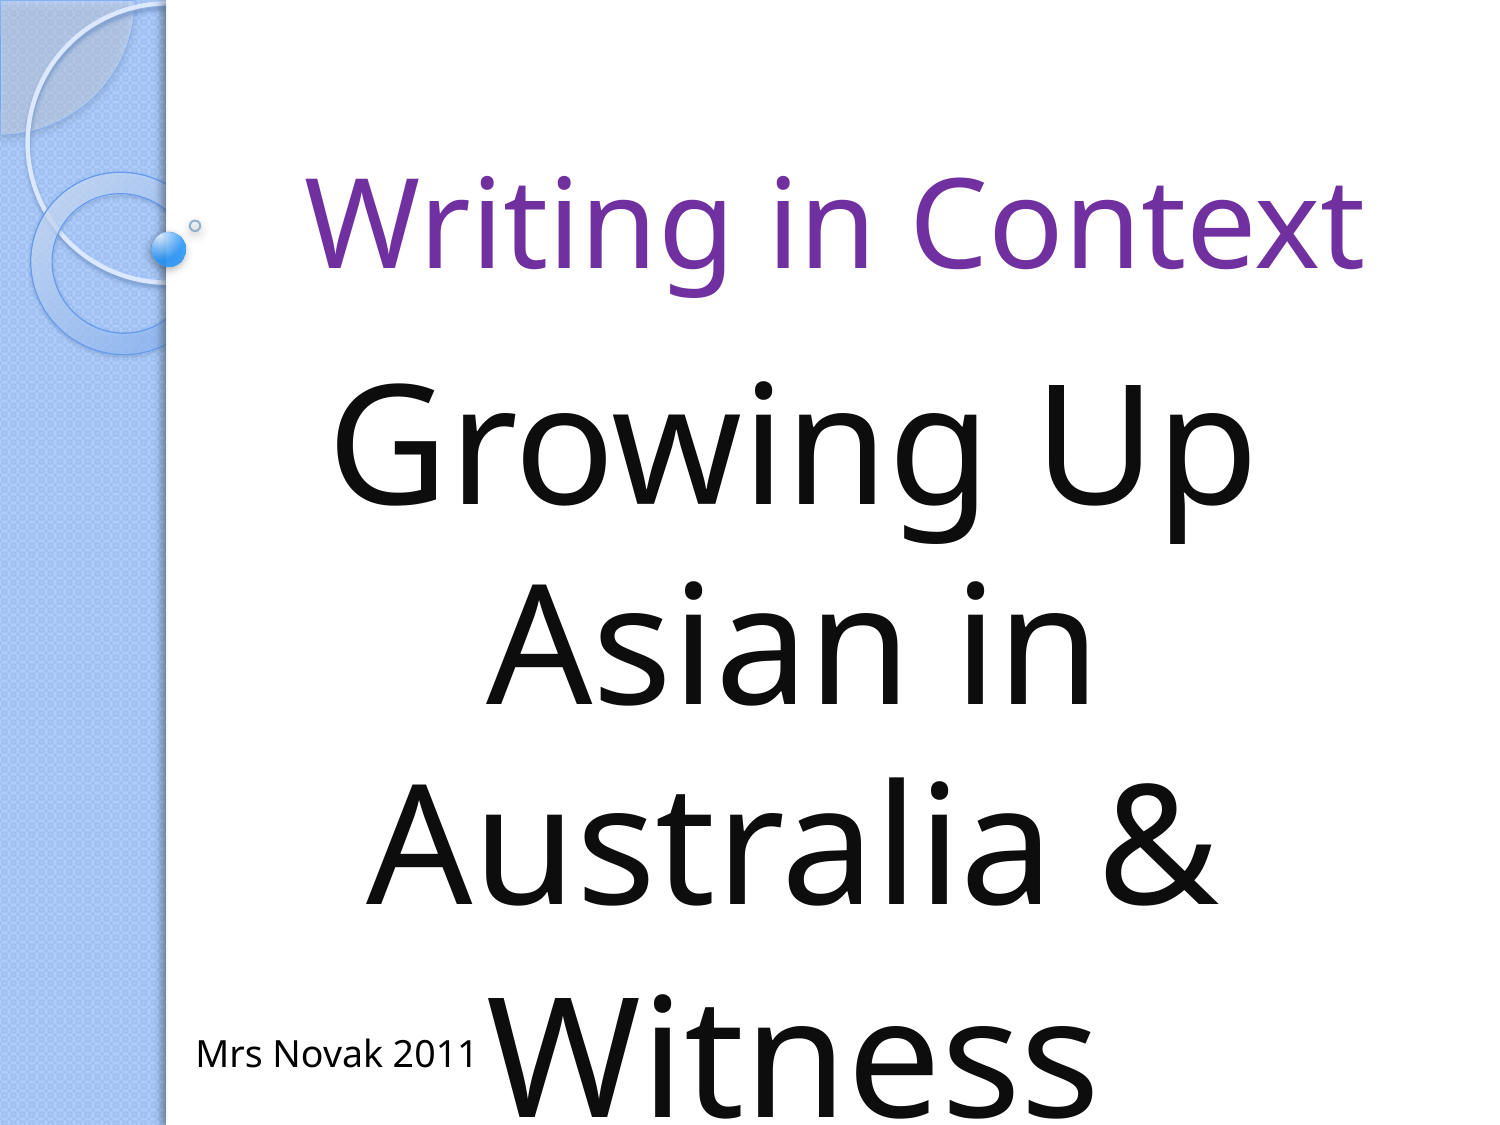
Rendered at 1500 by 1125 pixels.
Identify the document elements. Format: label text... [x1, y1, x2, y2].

text_box Mrs Novak 2011 [180, 1023, 494, 1083]
subtitle Growing Up Asian in Australia & Witness [112, 338, 1471, 744]
title Writing in Context [171, 59, 1500, 301]
